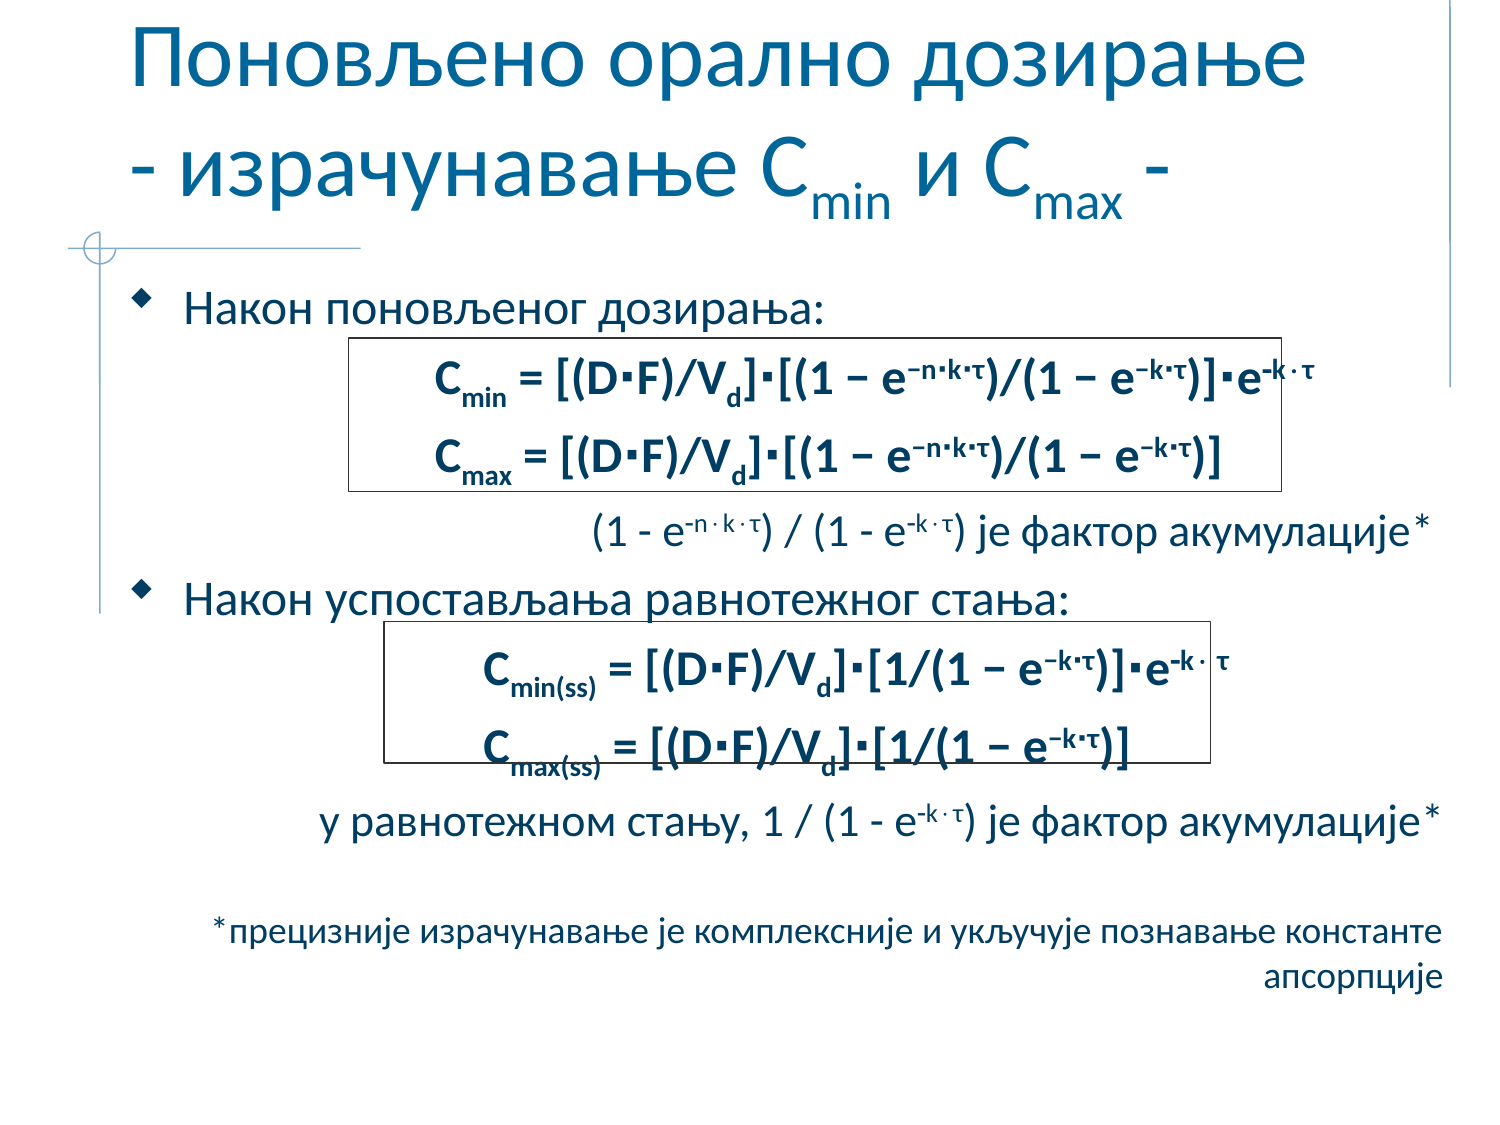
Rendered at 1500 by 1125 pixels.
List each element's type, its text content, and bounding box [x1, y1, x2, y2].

title Поновљено орално дозирање - израчунавање Cmin и Cmax - [113, 49, 1436, 238]
text_box [383, 621, 1211, 764]
list Након поновљеног дозирања: Cmin = [(D∙F)/Vd]∙[(1 − e−n∙k∙τ)/(1 − e−k∙τ)]∙ekτ Cmax = [(D∙F)/Vd]∙[(1 − e−n∙k∙τ)/(1 − e−k∙τ)] (1 - enkτ) / (1 - ekτ) је фактор акумулације* Након успостављања равнотежног стања: Cmin(ss) = [(D∙F)/Vd]∙[1/(1 − e−k∙τ)]∙ek τ Cmax(ss) = [(D∙F)/Vd]∙[1/(1 − e−k∙τ)] у равнотежном стању, 1 / (1 - ekτ) је фактор акумулације* *прецизније израчунавање је комплексније и укључује познавање константе апсорпције [111, 266, 1459, 1024]
text_box [348, 338, 1282, 492]
